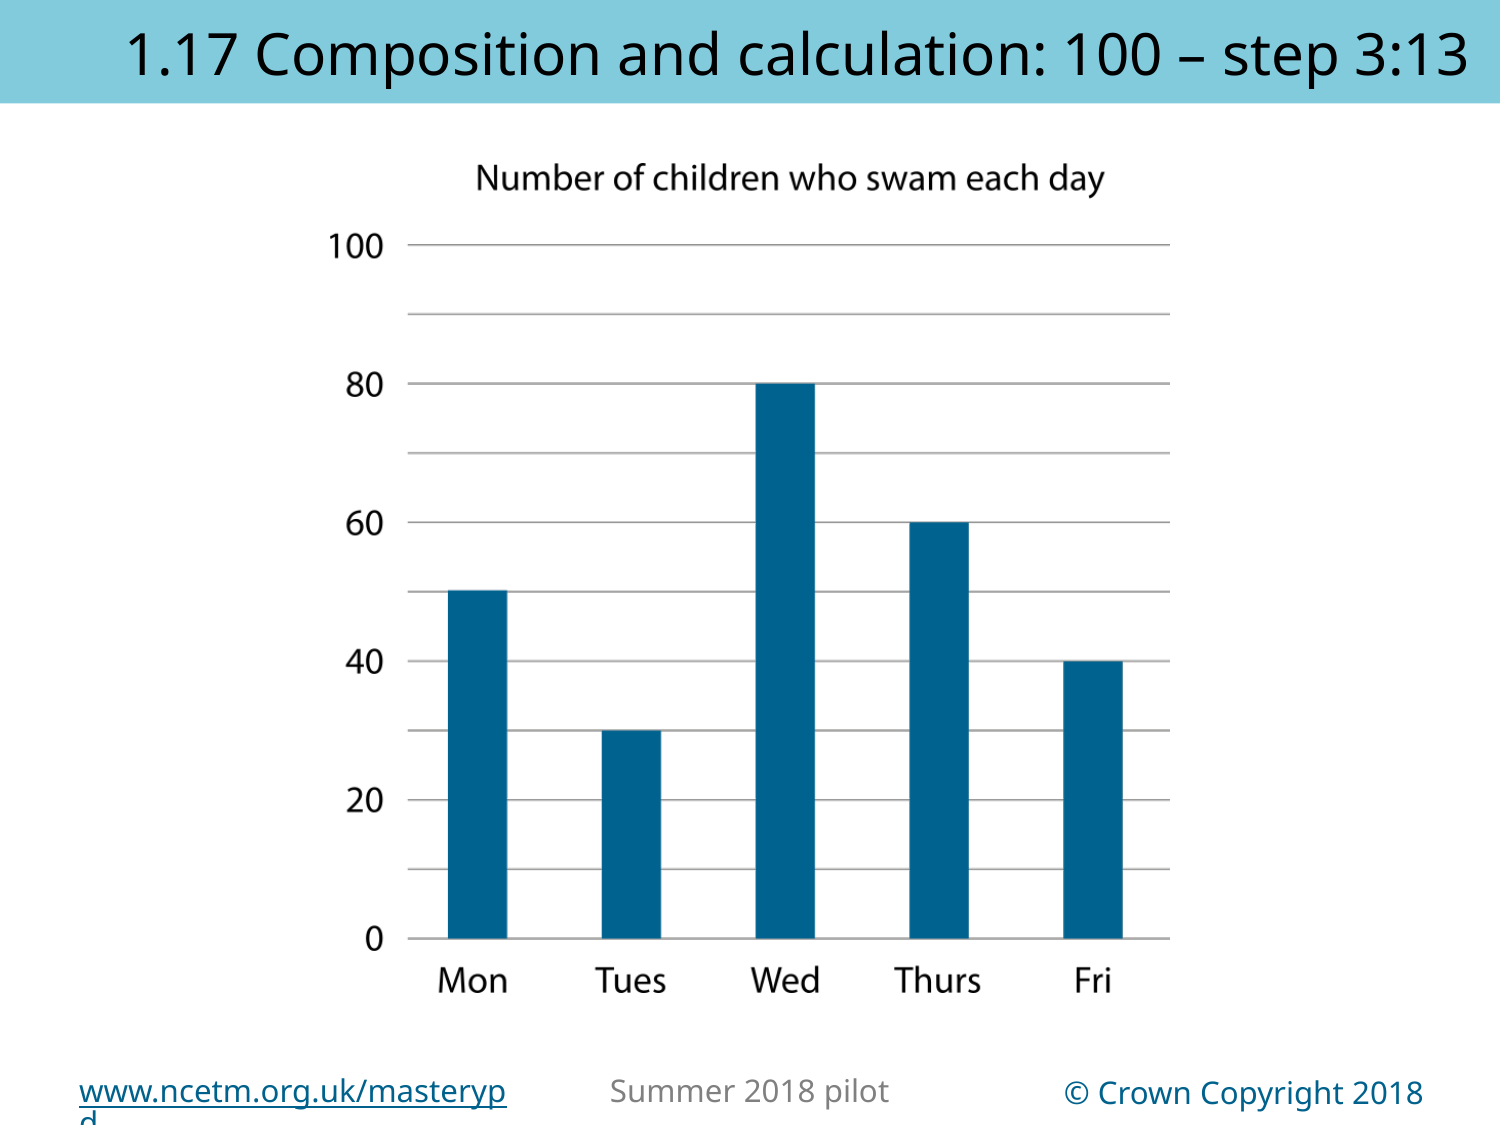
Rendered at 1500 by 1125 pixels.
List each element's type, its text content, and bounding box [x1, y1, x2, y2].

list 1.17 Composition and calculation: 100 – step 3:13 [0, 0, 1500, 104]
picture [330, 163, 1170, 993]
